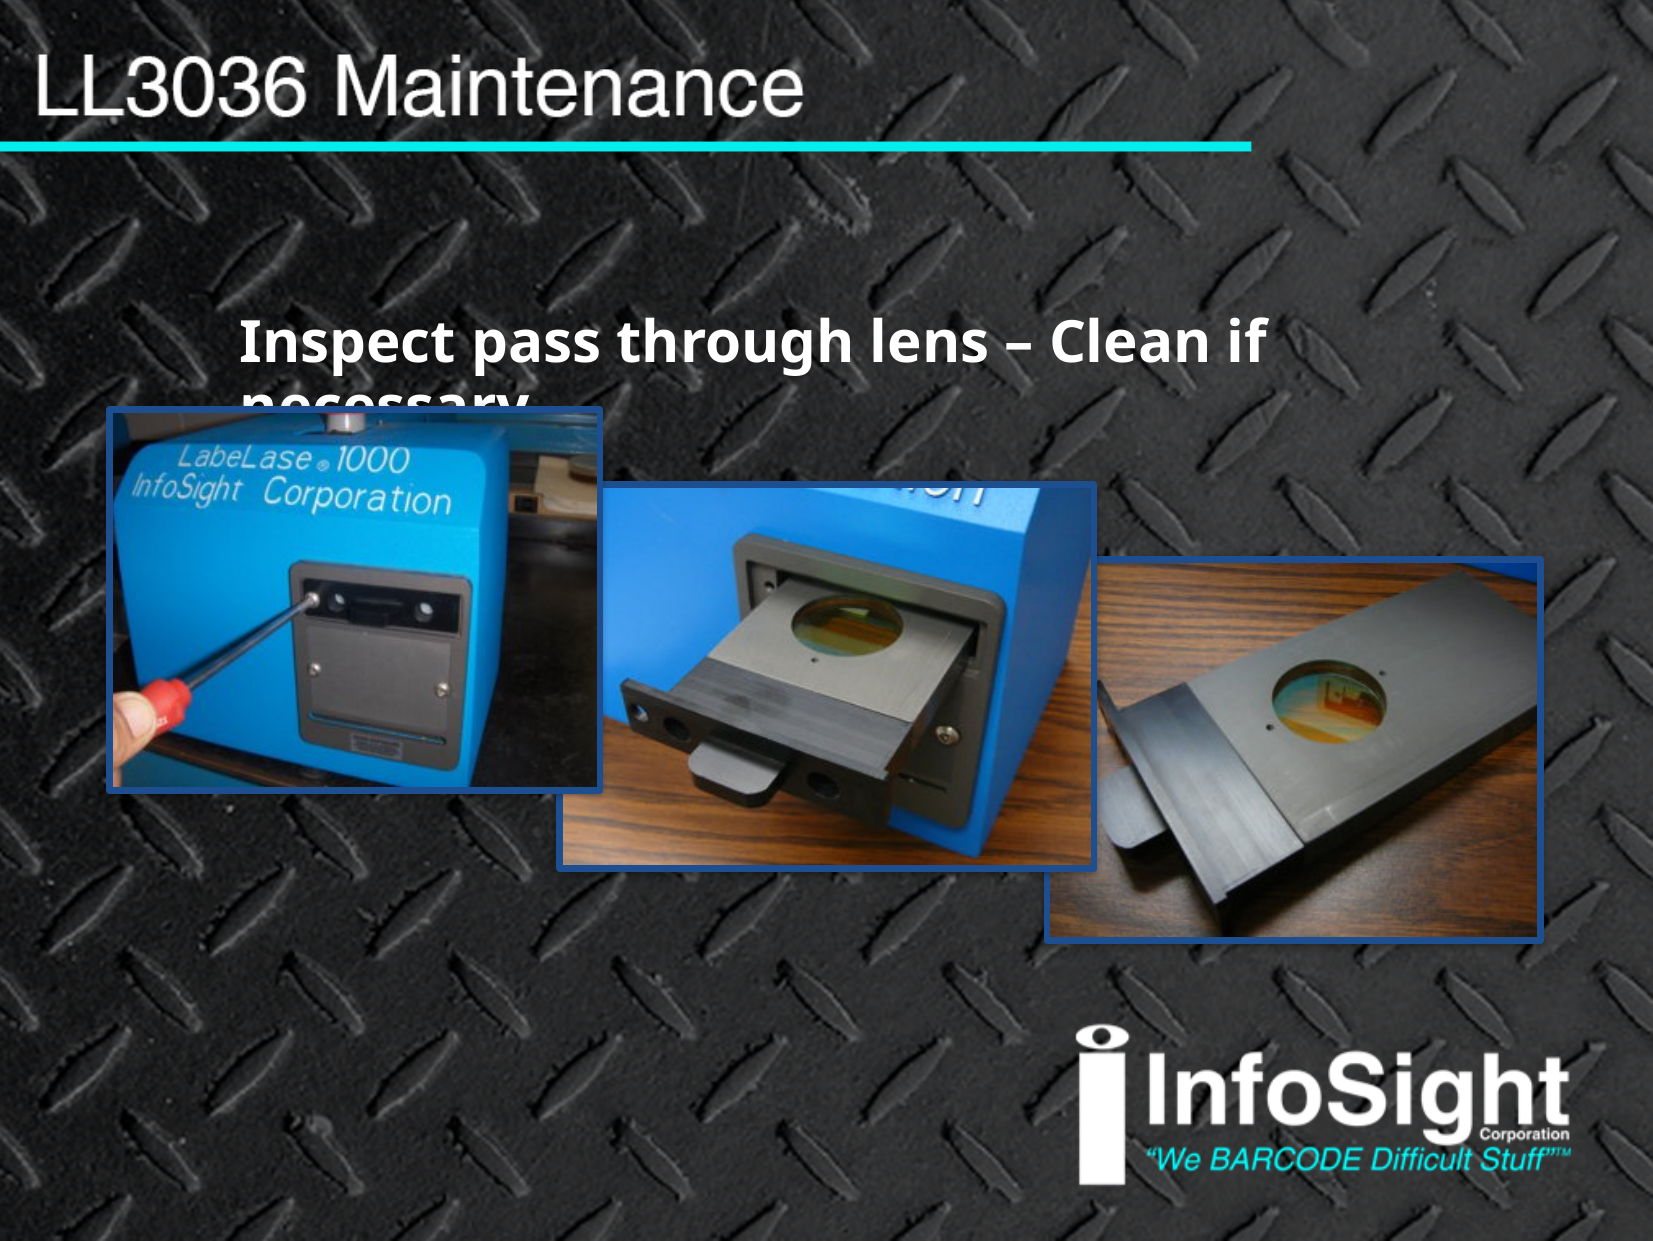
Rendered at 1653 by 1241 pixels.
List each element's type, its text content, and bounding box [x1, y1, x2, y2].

text_box Inspect pass through lens – Clean if necessary [224, 300, 1425, 372]
picture [0, 0, 1653, 1241]
